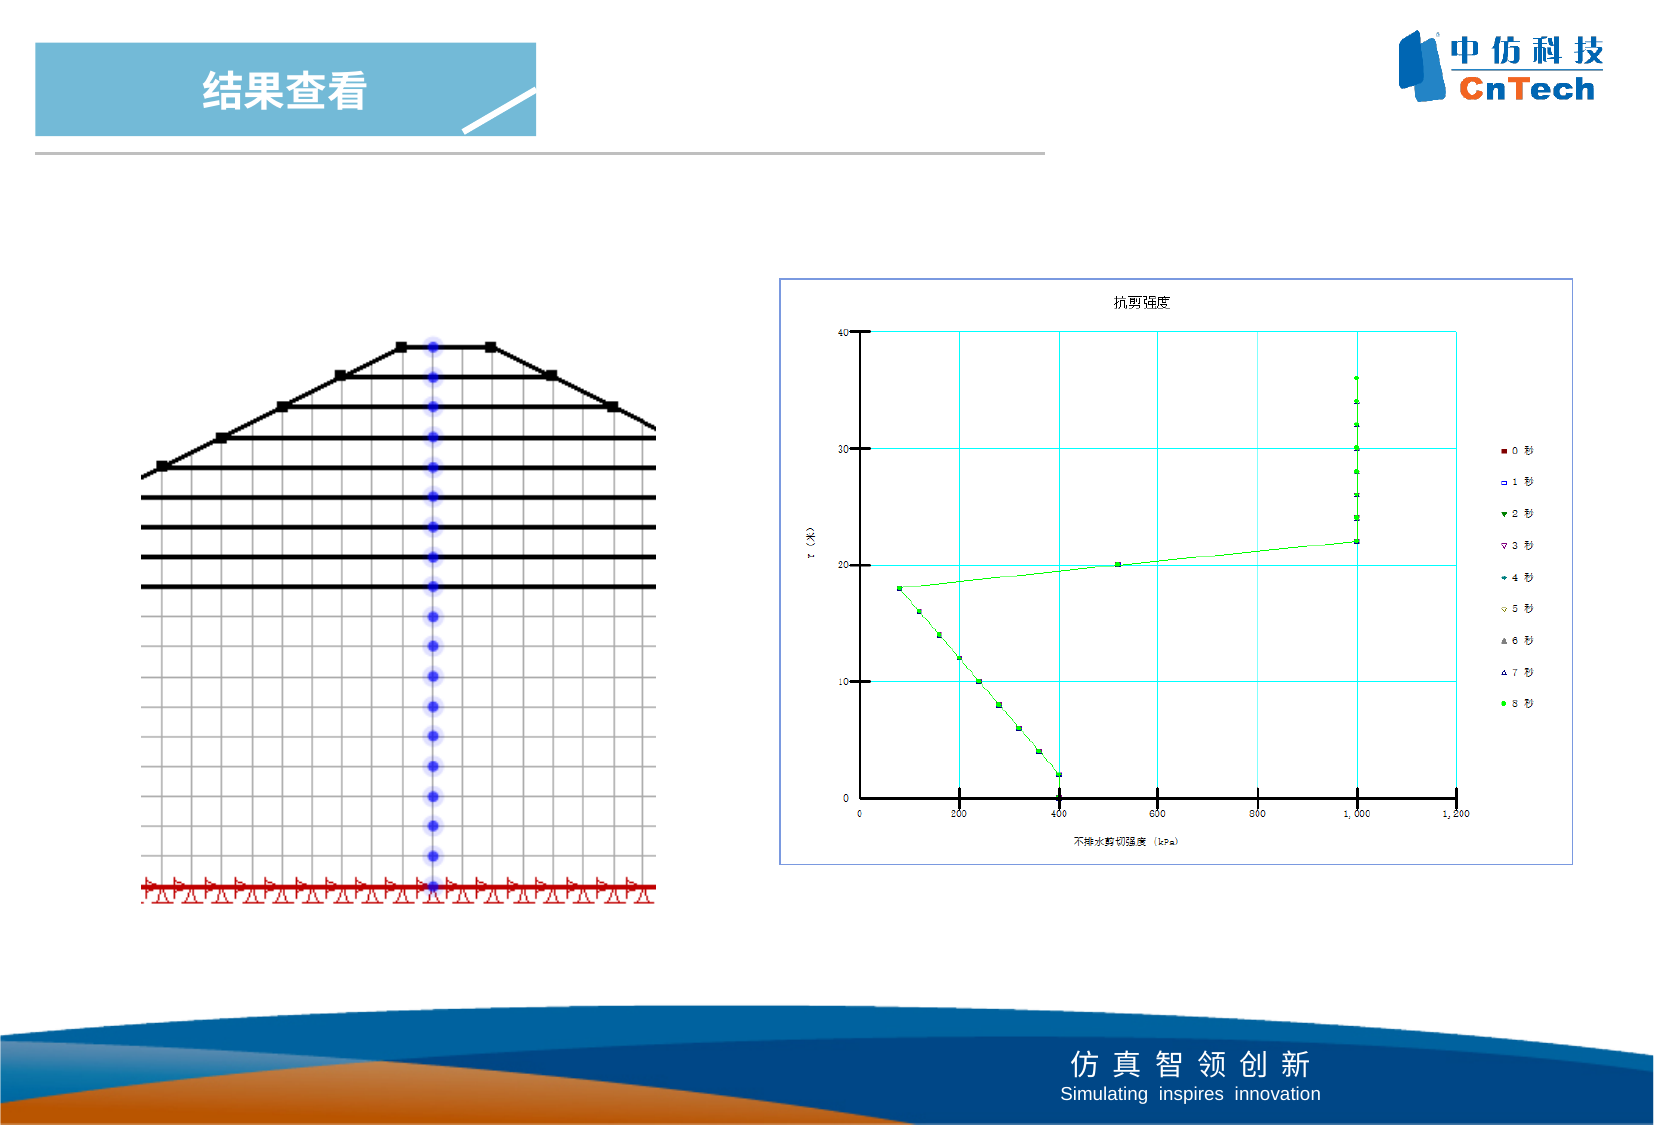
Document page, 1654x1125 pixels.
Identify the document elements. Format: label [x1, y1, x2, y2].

text_box [35, 42, 1046, 154]
picture [0, 0, 1654, 1125]
